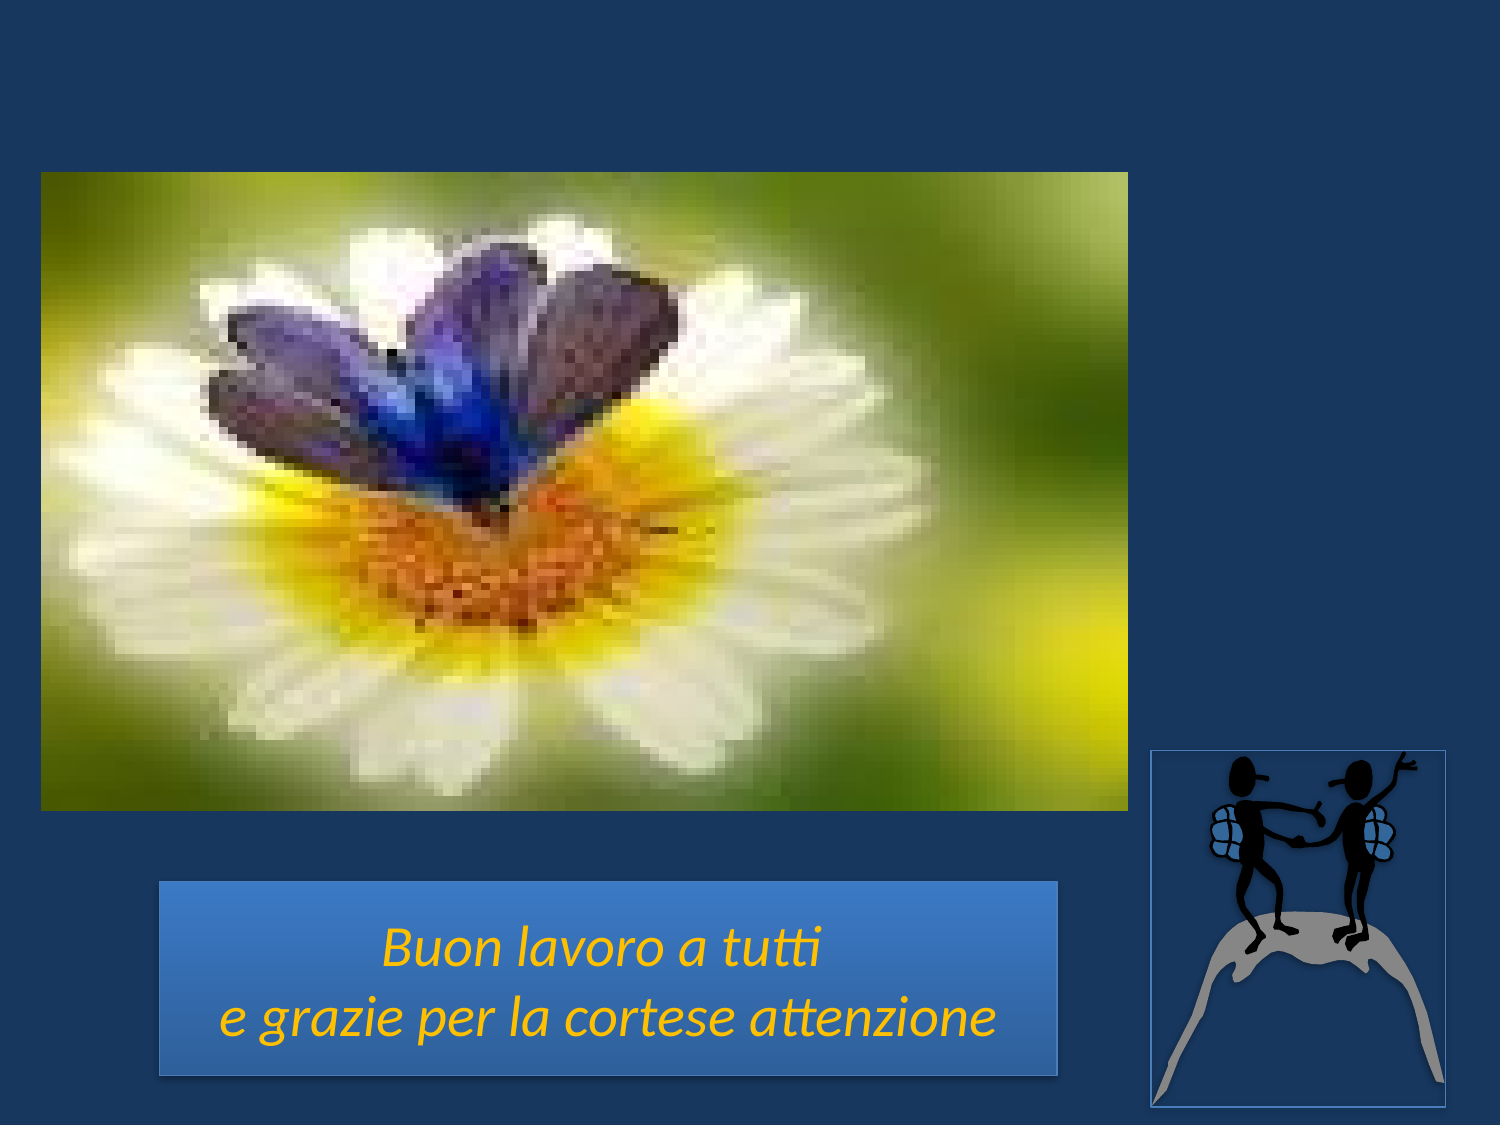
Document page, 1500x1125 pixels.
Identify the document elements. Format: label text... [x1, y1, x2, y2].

title Buon lavoro a tutti e grazie per la cortese attenzione [159, 881, 1058, 1076]
picture [40, 172, 1129, 811]
picture [1151, 751, 1445, 1107]
